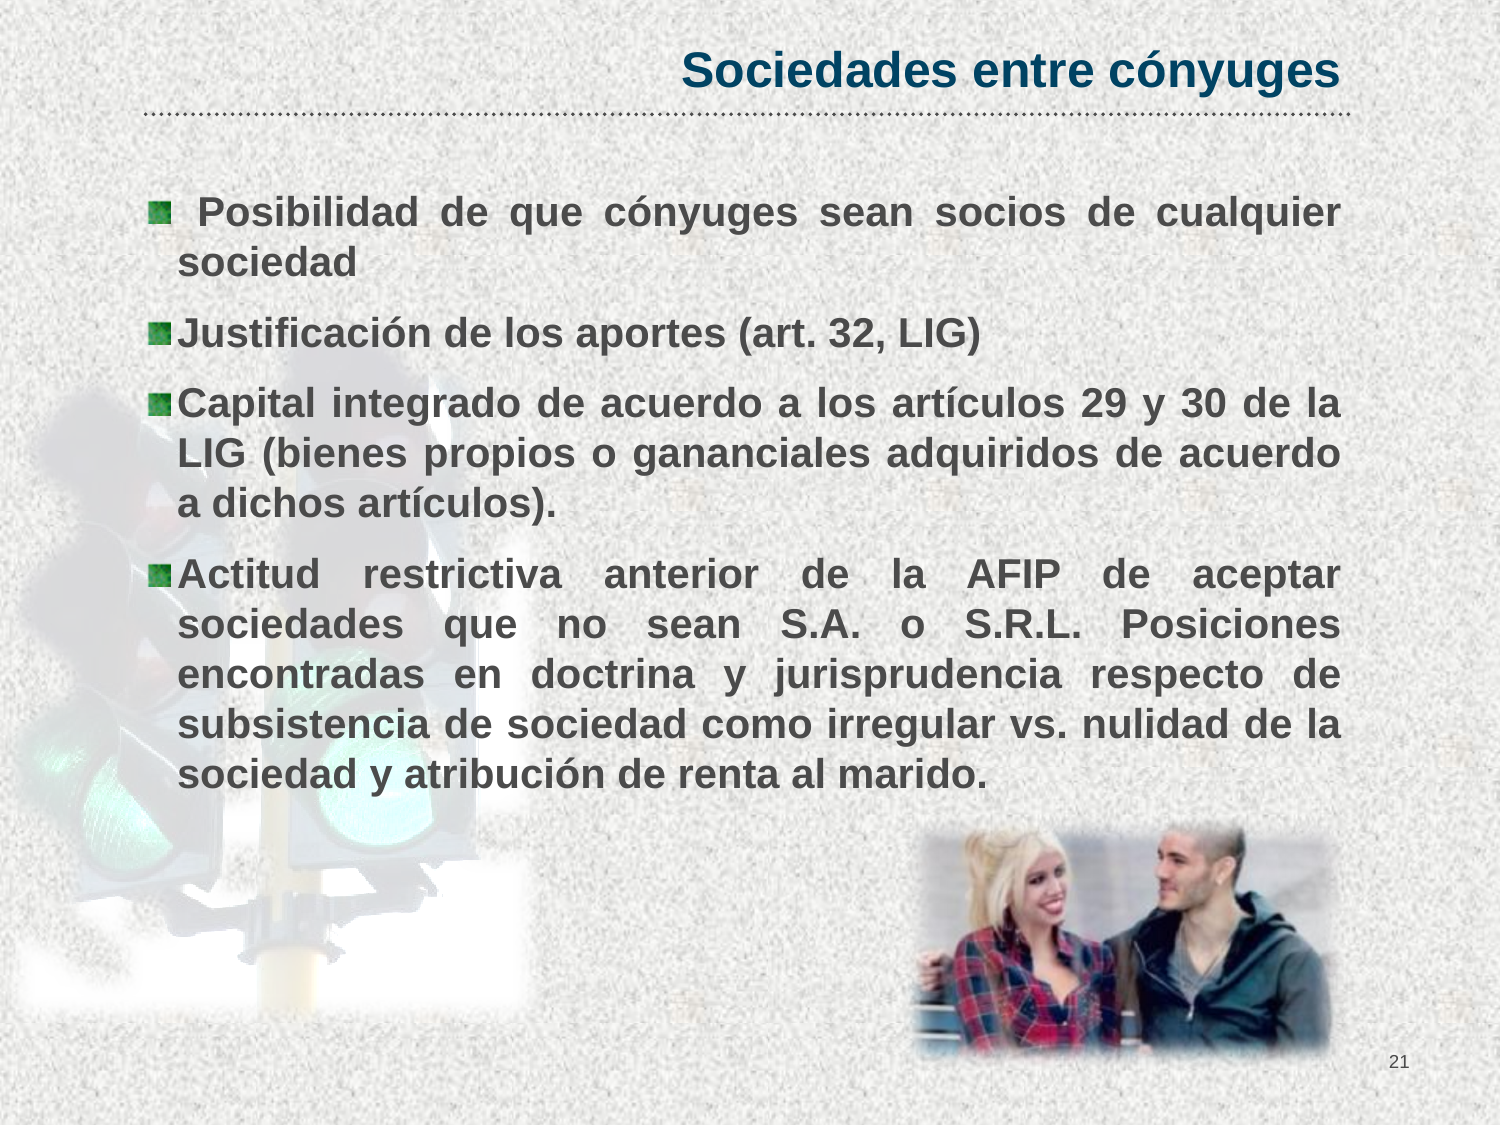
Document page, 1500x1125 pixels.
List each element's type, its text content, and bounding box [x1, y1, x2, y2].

picture [0, 0, 1500, 1125]
slide_number 21 [1074, 1042, 1426, 1103]
text_box Posibilidad de que cónyuges sean socios de cualquier sociedad Justificación de los aportes (art. 32, LIG) Capital integrado de acuerdo a los artículos 29 y 30 de la LIG (bienes propios o gananciales adquiridos de acuerdo a dichos artículos). Actitud restrictiva anterior de la AFIP de aceptar sociedades que no sean S.A. o S.R.L. Posiciones encontradas en doctrina y jurisprudencia respecto de subsistencia de sociedad como irregular vs. nulidad de la sociedad y atribución de renta al marido. [551, 178, 1355, 804]
text_box Sociedades entre cónyuges [668, 30, 1355, 104]
